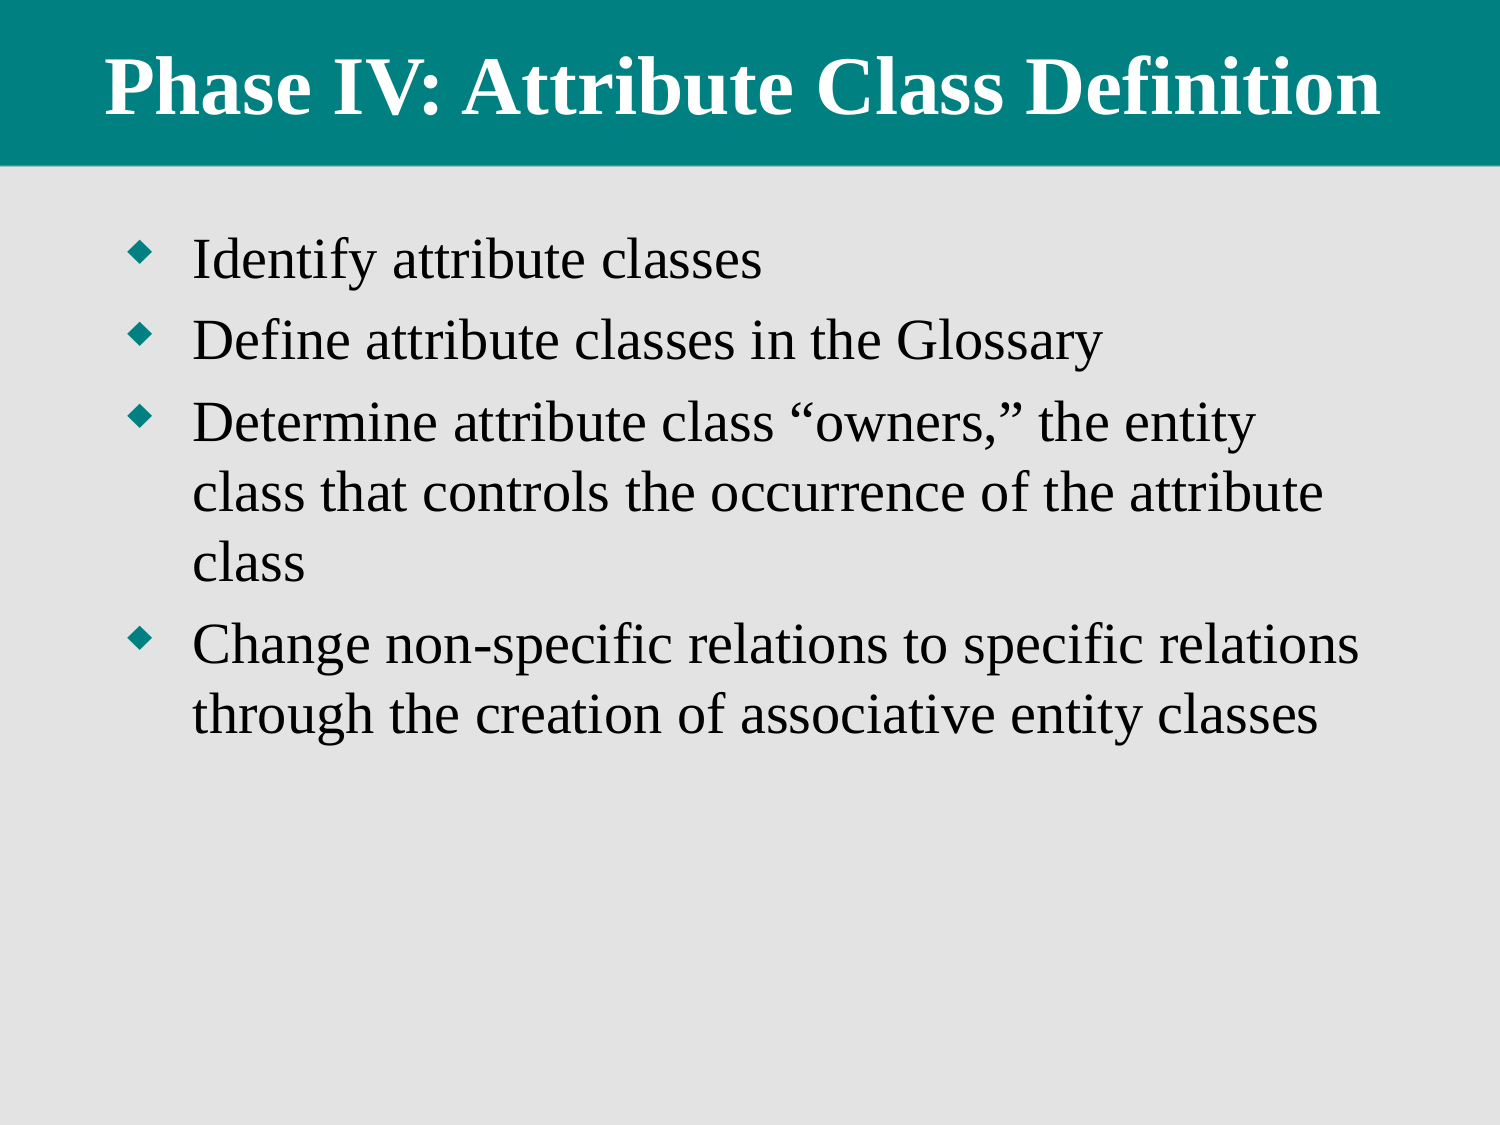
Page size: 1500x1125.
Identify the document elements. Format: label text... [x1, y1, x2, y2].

list Identify attribute classes Define attribute classes in the Glossary Determine attribute class “owners,” the entity class that controls the occurrence of the attribute class Change non-specific relations to specific relations through the creation of associative entity classes [111, 211, 1388, 761]
picture [0, 0, 1500, 1125]
title Phase IV: Attribute Class Definition [0, 23, 1488, 140]
